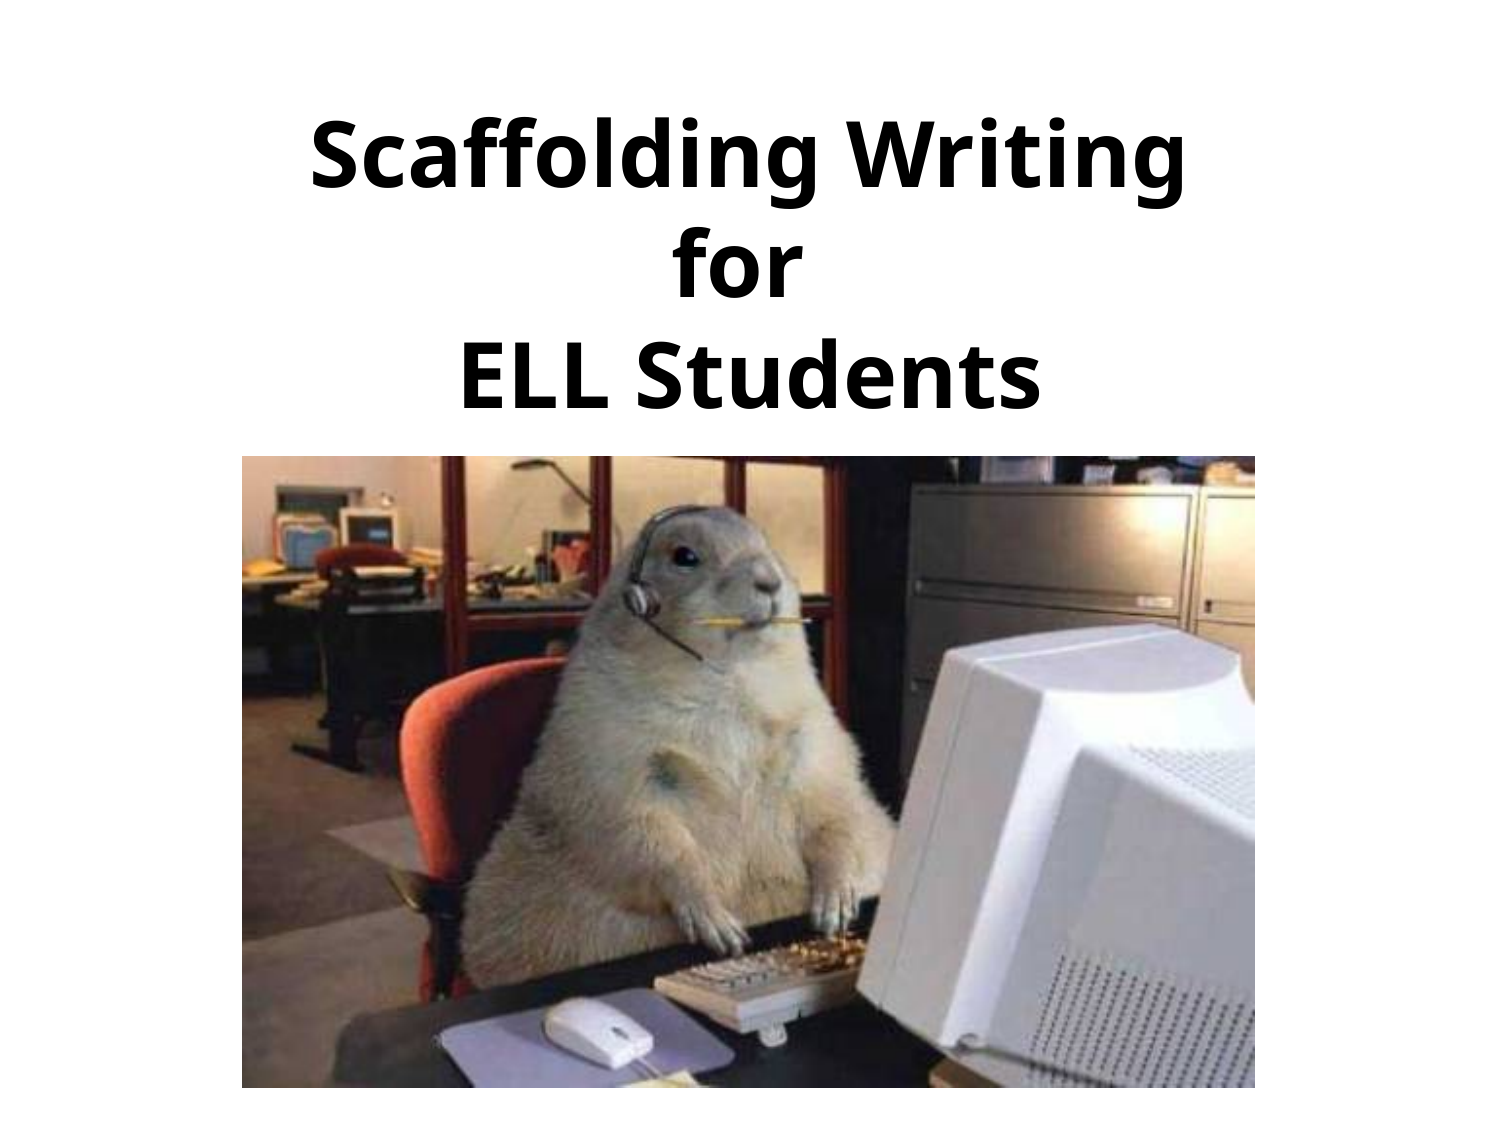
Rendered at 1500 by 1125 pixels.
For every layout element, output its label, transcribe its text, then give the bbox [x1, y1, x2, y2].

title Scaffolding Writing for ELL Students [112, 78, 1388, 445]
picture [241, 455, 1256, 1088]
